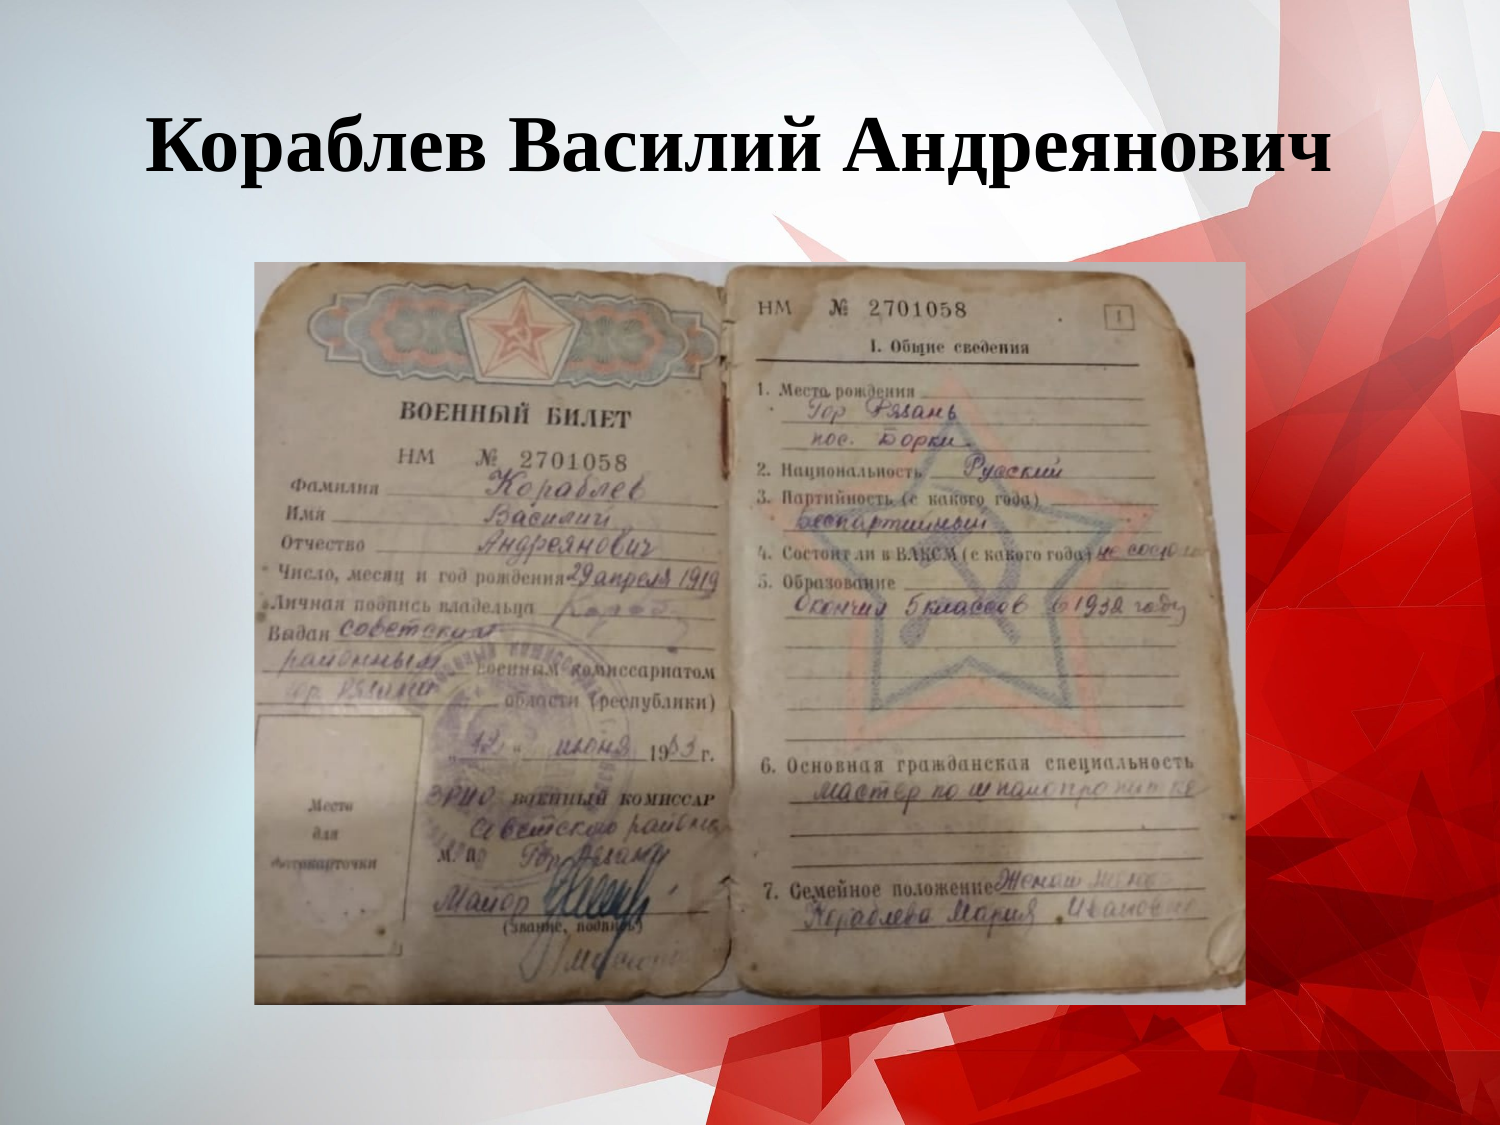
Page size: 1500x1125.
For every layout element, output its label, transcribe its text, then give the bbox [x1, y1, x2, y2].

picture [0, 0, 1500, 1125]
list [254, 262, 1246, 1006]
title Кораблев Василий Андреянович [75, 45, 1425, 233]
